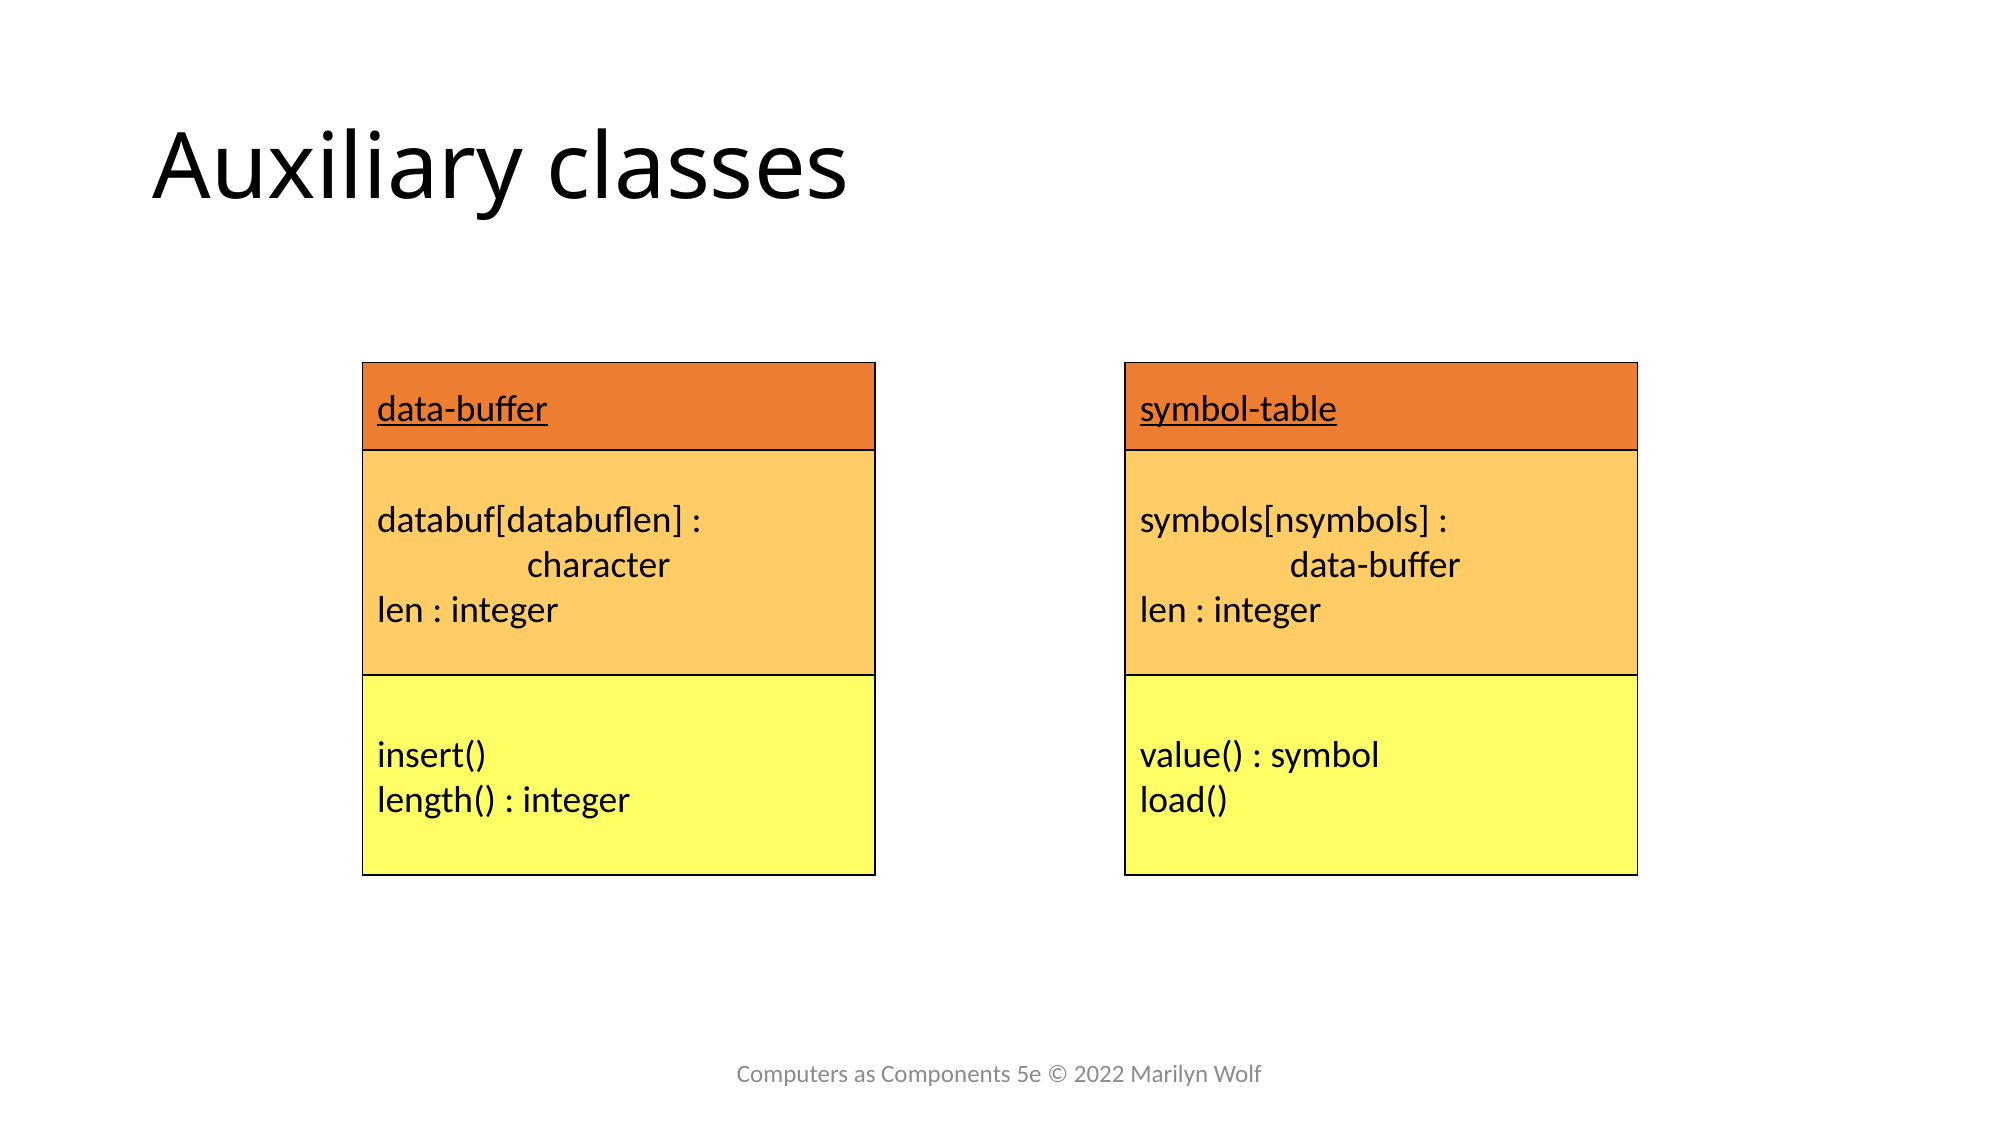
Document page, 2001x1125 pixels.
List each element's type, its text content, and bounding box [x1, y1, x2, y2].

text_box symbols[nsymbols] : data-buffer len : integer [1124, 449, 1638, 675]
footer Computers as Components 5e © 2022 Marilyn Wolf [662, 1042, 1338, 1103]
text_box data-buffer [362, 362, 875, 449]
text_box databuf[databuflen] : character len : integer [362, 449, 875, 675]
text_box value() : symbol load() [1124, 675, 1638, 875]
title Auxiliary classes [137, 59, 1863, 278]
text_box insert() length() : integer [362, 675, 875, 875]
text_box symbol-table [1124, 362, 1638, 449]
